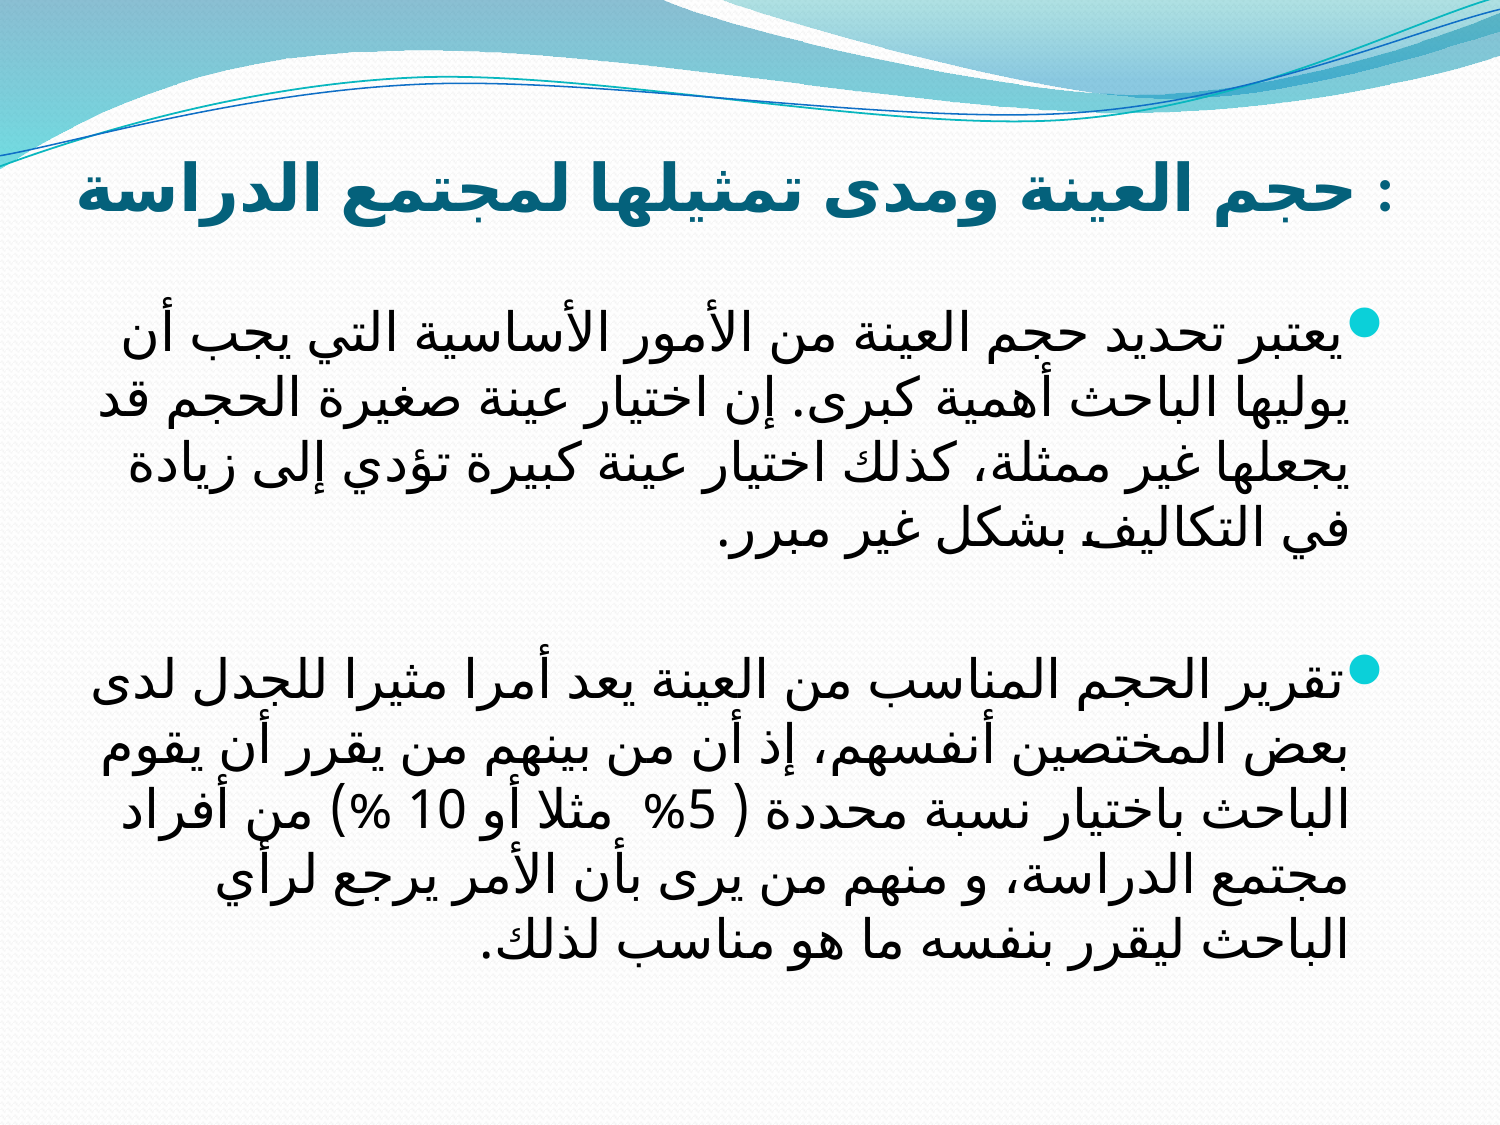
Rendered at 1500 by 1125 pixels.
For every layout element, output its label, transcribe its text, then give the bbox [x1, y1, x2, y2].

title حجم العينة ومدى تمثيلها لمجتمع الدراسة : [75, 115, 1425, 303]
list يعتبر تحديد حجم العينة من الأمور الأساسية التي يجب أن يوليها الباحث أهمية كبرى. إن اختيار عينة صغيرة الحجم قد يجعلها غير ممثلة، كذلك اختيار عينة كبيرة تؤدي إلى زيادة في التكاليف بشكل غير مبرر. تقرير الحجم المناسب من العينة يعد أمرا مثيرا للجدل لدى بعض المختصين أنفسهم، إذ أن من بينهم من يقرر أن يقوم الباحث باختيار نسبة محددة ( 5% مثلا أو 10 %) من أفراد مجتمع الدراسة، و منهم من يرى بأن الأمر يرجع لرأي الباحث ليقرر بنفسه ما هو مناسب لذلك. [41, 231, 1412, 1035]
